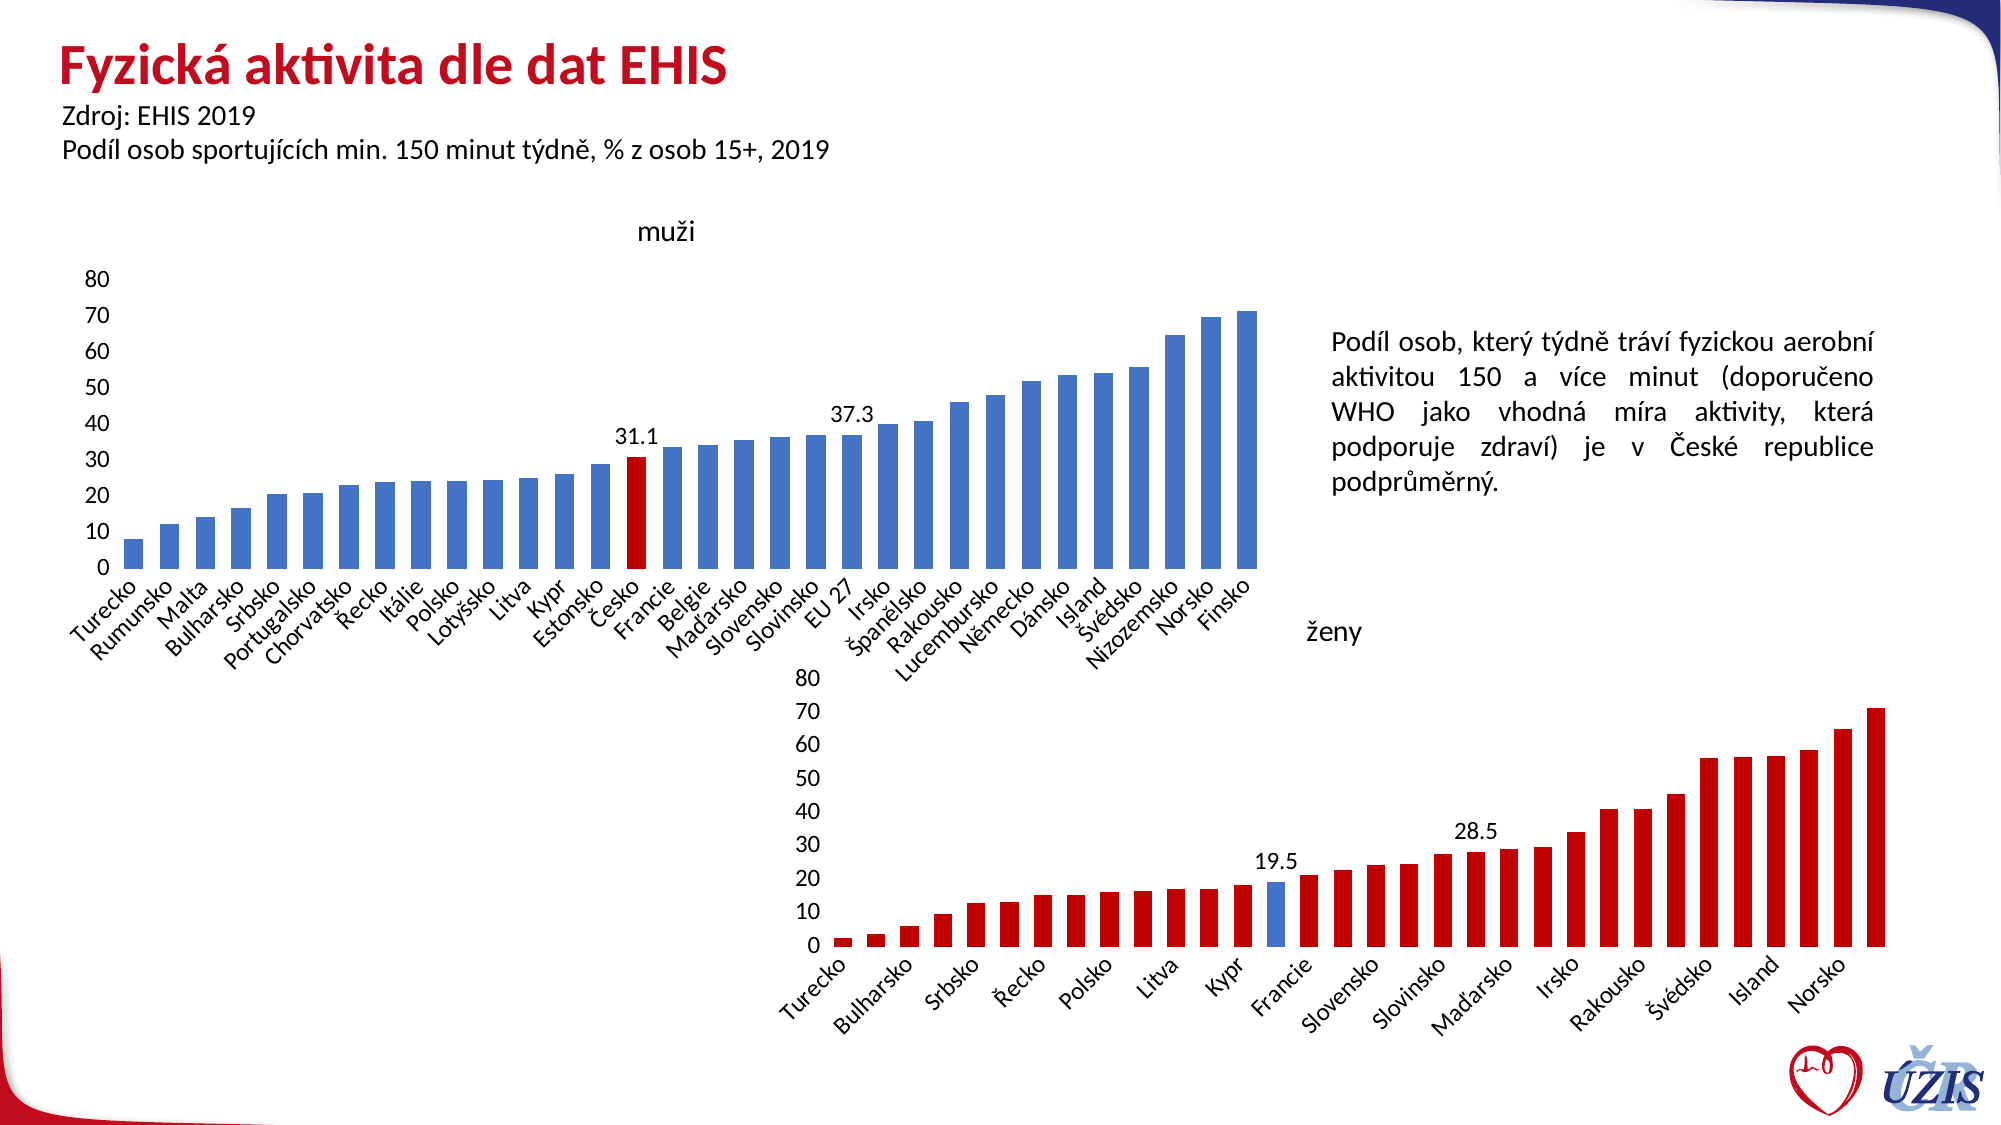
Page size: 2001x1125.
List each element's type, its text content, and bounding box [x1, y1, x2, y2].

text_box Podíl osob, který týdně tráví fyzickou aerobní aktivitou 150 a více minut (doporučeno WHO jako vhodná míra aktivity, která podporuje zdraví) je v České republice podprůměrný. [1316, 314, 1890, 593]
text_box Zdroj: EHIS 2019 Podíl osob sportujících min. 150 minut týdně, % z osob 15+, 2019 [47, 113, 901, 192]
title Fyzická aktivita dle dat EHIS [44, 26, 1947, 113]
chart [42, 192, 1916, 1053]
